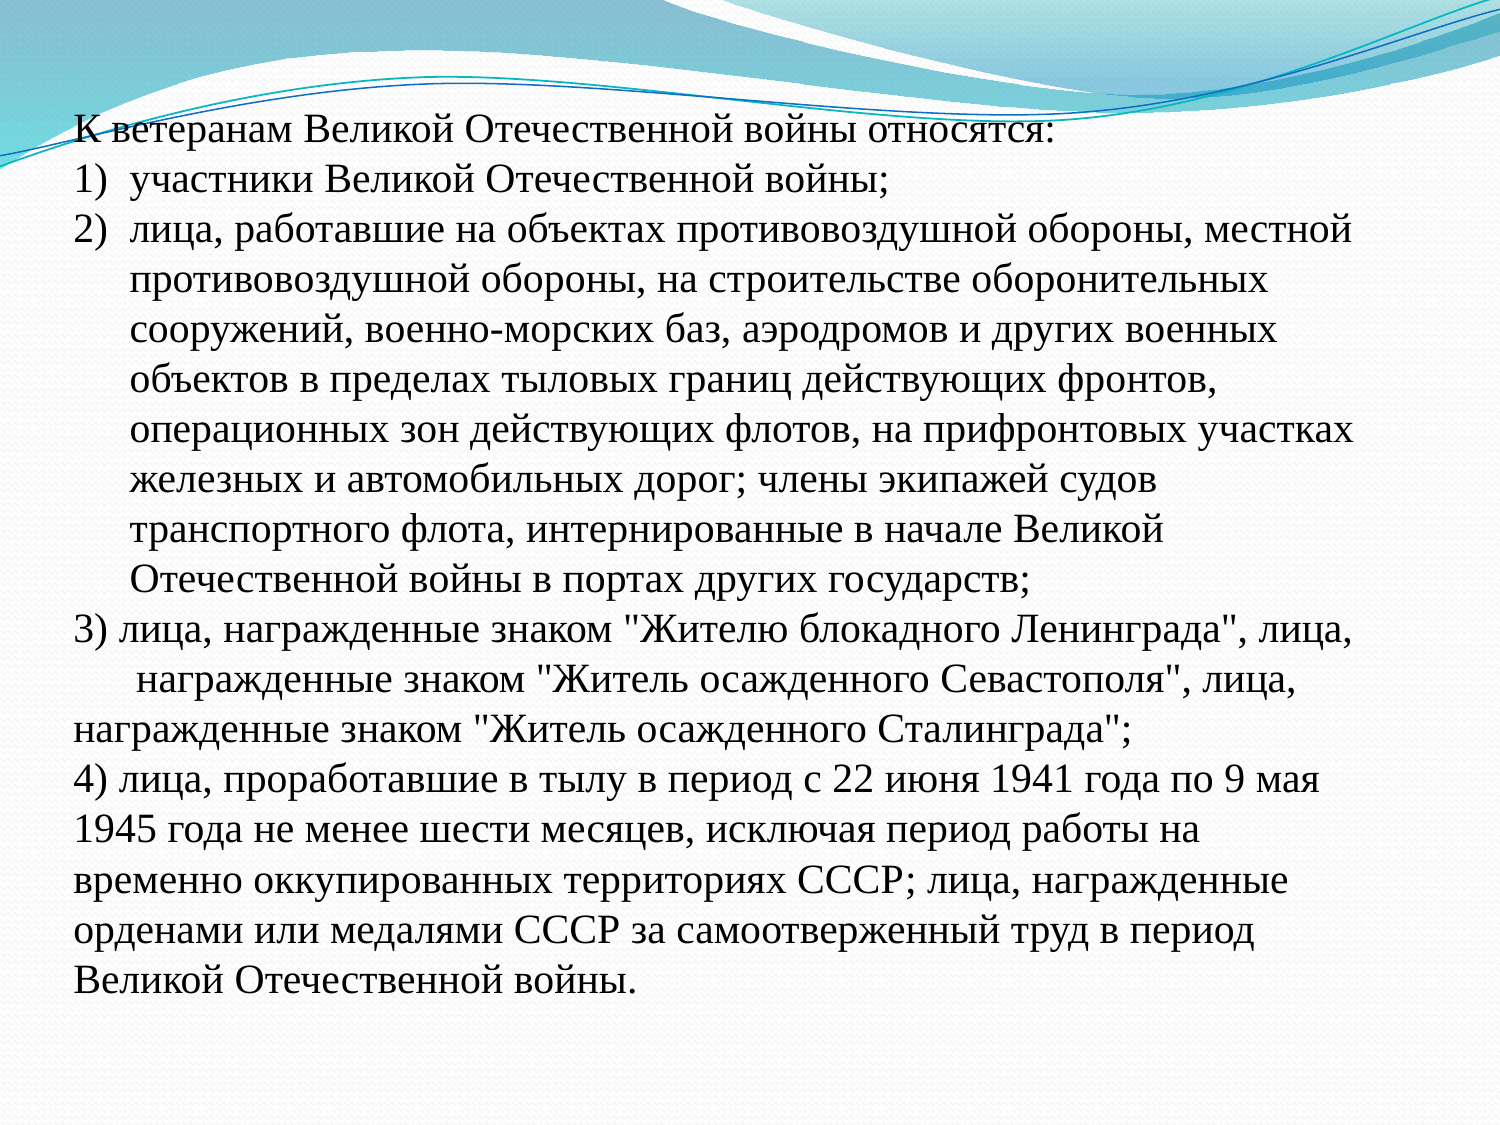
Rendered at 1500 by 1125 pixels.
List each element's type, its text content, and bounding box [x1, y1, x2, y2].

text_box К ветеранам Великой Отечественной войны относятся: участники Великой Отечественной войны; лица, работавшие на объектах противовоздушной обороны, местной противовоздушной обороны, на строительстве оборонительных сооружений, военно-морских баз, аэродромов и других военных объектов в пределах тыловых границ действующих фронтов, операционных зон действующих флотов, на прифронтовых участках железных и автомобильных дорог; члены экипажей судов транспортного флота, интернированные в начале Великой Отечественной войны в портах других государств; 3) лица, награжденные знаком "Жителю блокадного Ленинграда", лица, награжденные знаком "Житель осажденного Севастополя", лица, награжденные знаком "Житель осажденного Сталинграда"; 4) лица, проработавшие в тылу в период с 22 июня 1941 года по 9 мая 1945 года не менее шести месяцев, исключая период работы на временно оккупированных территориях СССР; лица, награжденные орденами или медалями СССР за самоотверженный труд в период Великой Отечественной войны. [58, 93, 1383, 1054]
